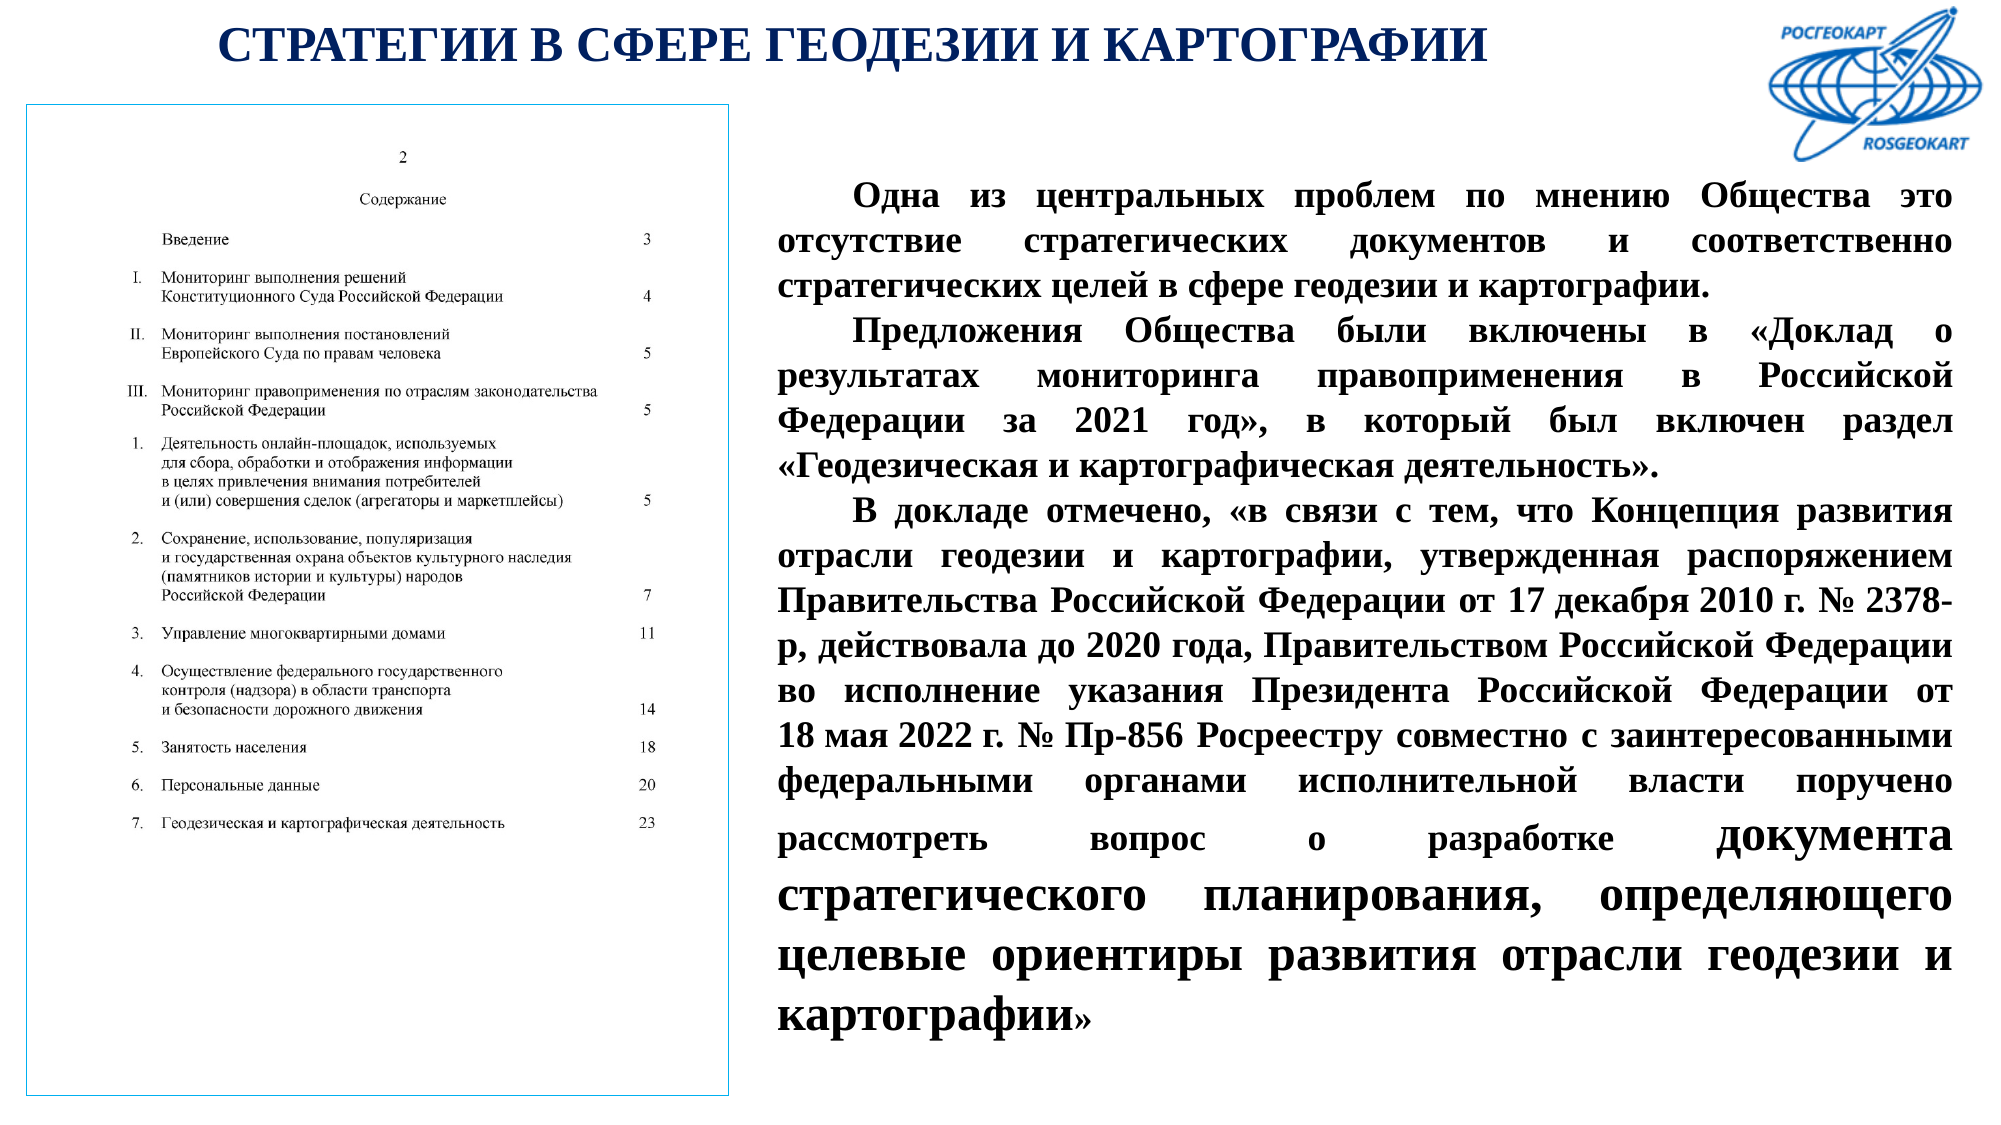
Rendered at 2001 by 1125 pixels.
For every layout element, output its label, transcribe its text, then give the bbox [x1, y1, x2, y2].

picture [28, 106, 727, 1094]
text_box СТРАТЕГИИ В СФЕРЕ ГЕОДЕЗИИ И КАРТОГРАФИИ [0, 3, 1707, 79]
text_box Одна из центральных проблем по мнению Общества это отсутствие стратегических документов и соответственно стратегических целей в сфере геодезии и картографии. Предложения Общества были включены в «Доклад о результатах мониторинга правоприменения в Российской Федерации за 2021 год», в который был включен раздел «Геодезическая и картографическая деятельность». В докладе отмечено, «в связи с тем, что Концепция развития отрасли геодезии и картографии, утвержденная распоряжением Правительства Российской Федерации от 17 декабря 2010 г. № 2378-р, действовала до 2020 года, Правительством Российской Федерации во исполнение указания Президента Российской Федерации от 18 мая 2022 г. № Пр-856 Росреестру совместно с заинтересованными федеральными органами исполнительной власти поручено рассмотреть вопрос о разработке документа стратегического планирования, определяющего целевые ориентиры развития отрасли геодезии и картографии» [762, 162, 1969, 1048]
picture [1757, 6, 1994, 162]
